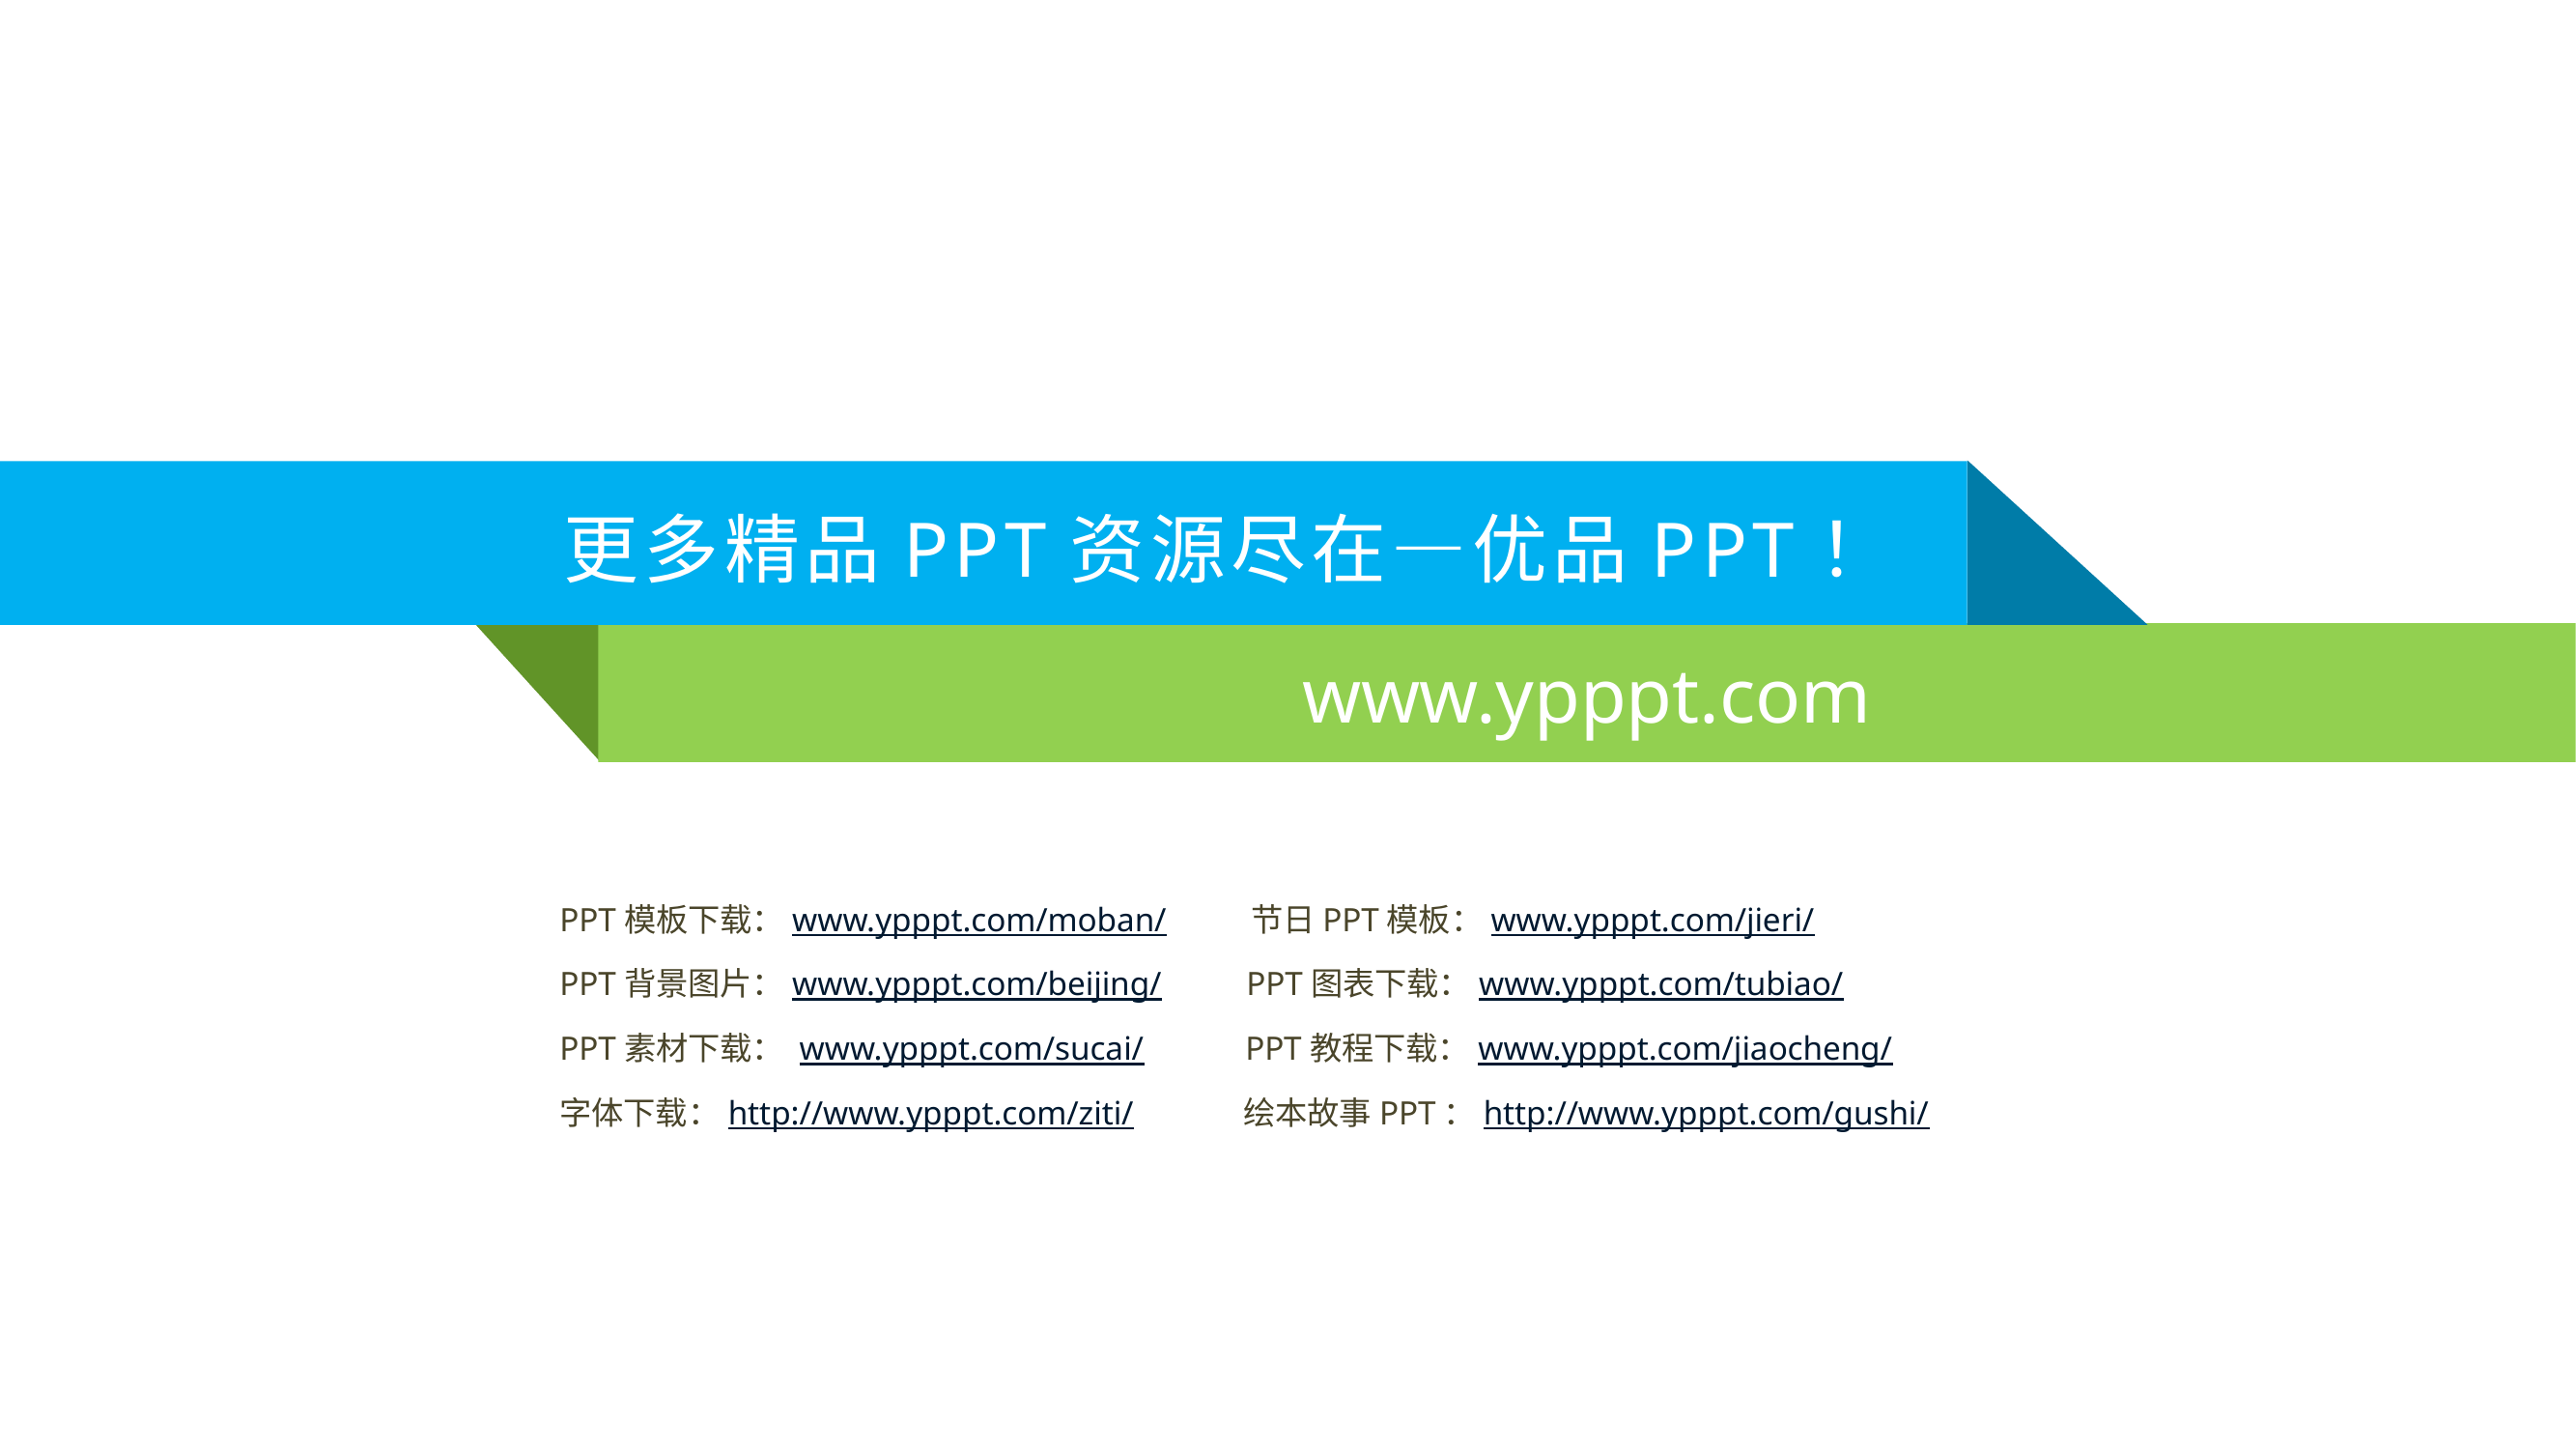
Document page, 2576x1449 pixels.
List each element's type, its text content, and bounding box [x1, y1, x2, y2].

text_box www.ypppt.com [597, 622, 2576, 763]
text_box PPT模板下载：www.ypppt.com/moban/ 节日PPT模板：www.ypppt.com/jieri/ PPT背景图片：www.ypppt.com/beijing/ PPT图表下载：www.ypppt.com/tubiao/ PPT素材下载： www.ypppt.com/sucai/ PPT教程下载：www.ypppt.com/jiaocheng/ 字体下载：http://www.ypppt.com/ziti/ 绘本故事PPT：http://www.ypppt.com/gushi/ [545, 828, 2005, 1186]
text_box [475, 626, 597, 760]
text_box [1966, 457, 2151, 626]
text_box 更多精品PPT资源尽在—优品PPT！ [0, 460, 1966, 626]
